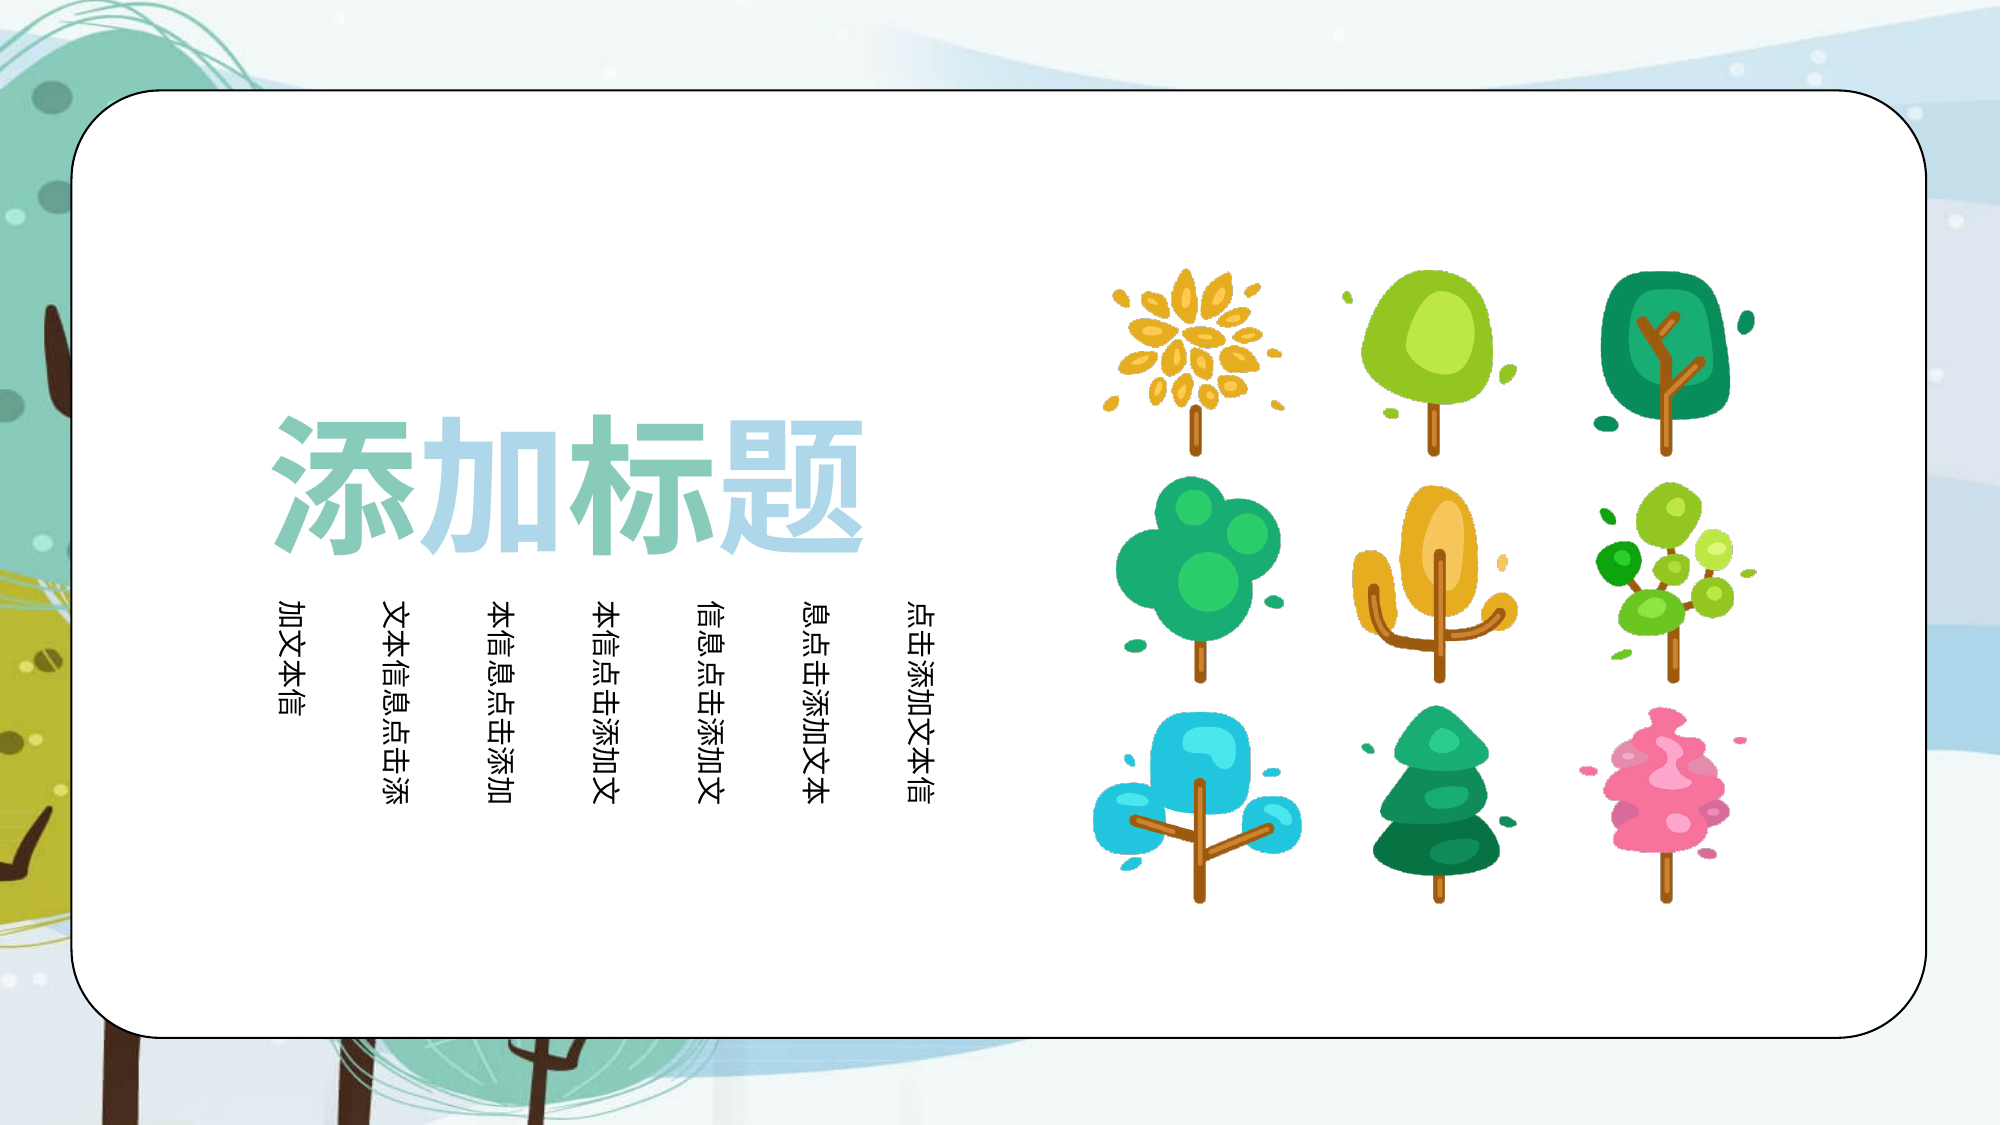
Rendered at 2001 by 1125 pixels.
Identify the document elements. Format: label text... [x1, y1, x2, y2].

text_box 添加标题 [252, 295, 948, 581]
picture [0, 0, 2000, 1125]
text_box 点击添加文本信息点击添加文本信息点击添加文本信点击添加文本信息点击添加文本信息点击添加文本信 [138, 585, 948, 829]
